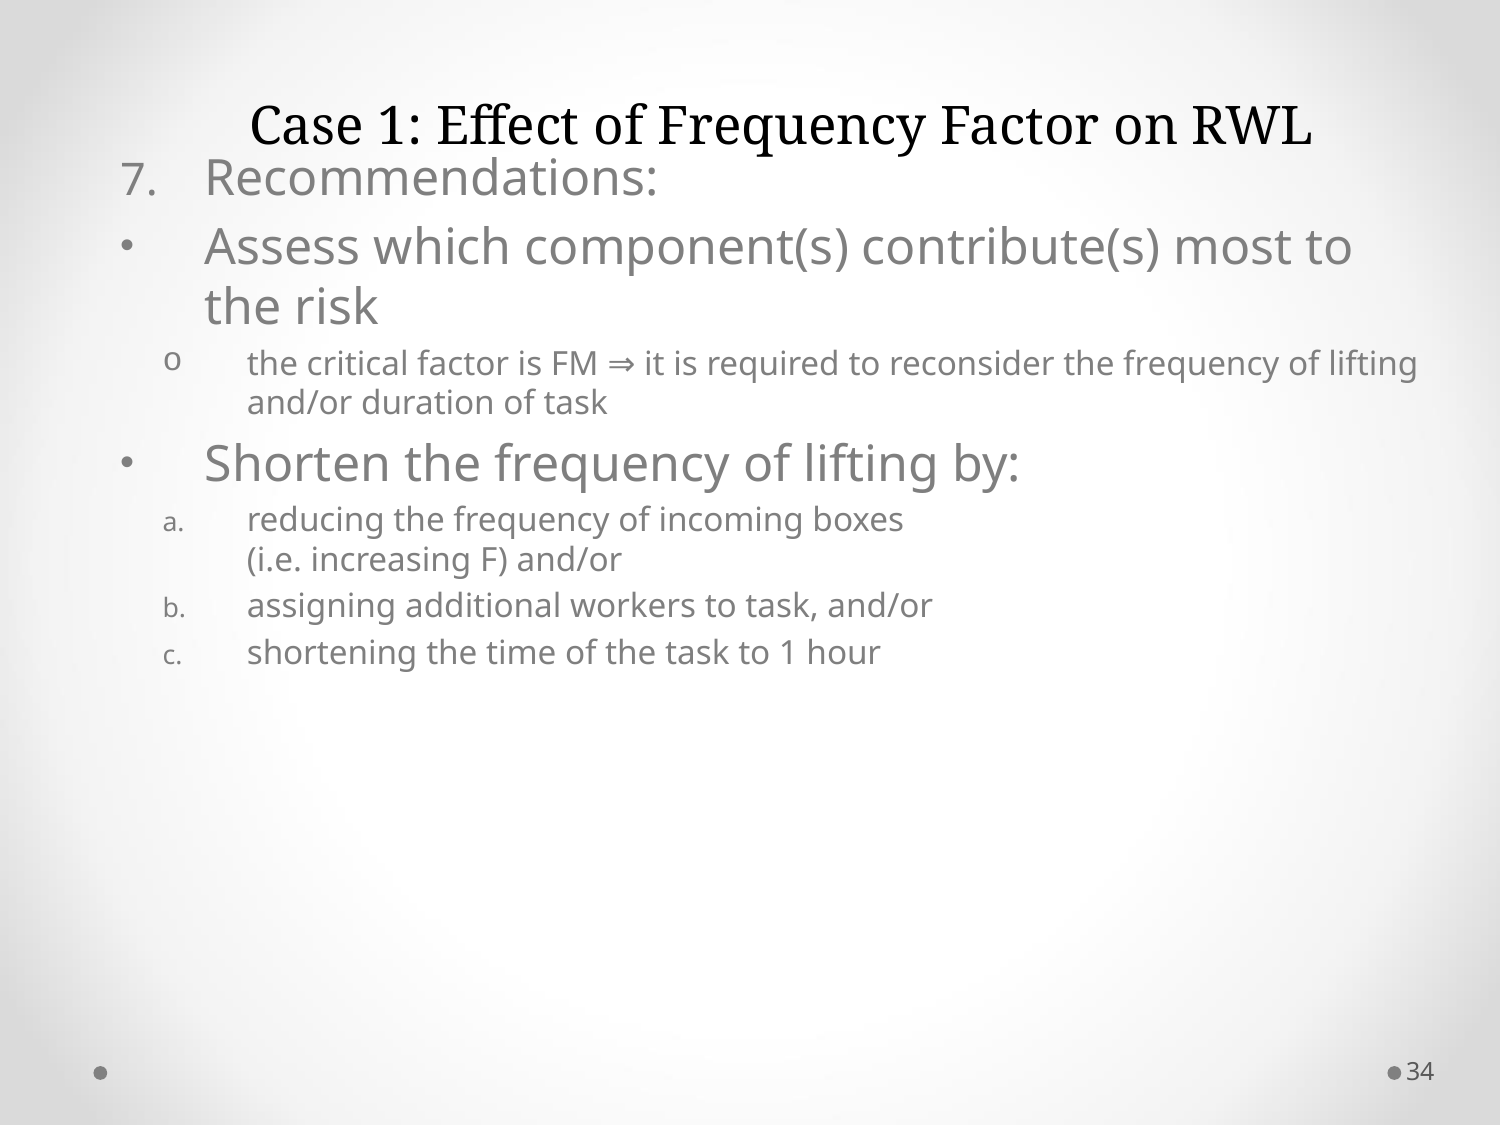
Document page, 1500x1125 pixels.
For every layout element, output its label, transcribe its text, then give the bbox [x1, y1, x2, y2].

slide_number 34 [1401, 1042, 1494, 1103]
picture [0, 0, 1500, 1125]
title Case 1: Effect of Frequency Factor on RWL [62, 62, 1500, 163]
list Recommendations: Assess which component(s) contribute(s) most to the risk the critical factor is FM ⇒ it is required to reconsider the frequency of lifting and/or duration of task Shorten the frequency of lifting by: reducing the frequency of incoming boxes (i.e. increasing F) and/or assigning additional workers to task, and/or shortening the time of the task to 1 hour [87, 137, 1438, 1113]
